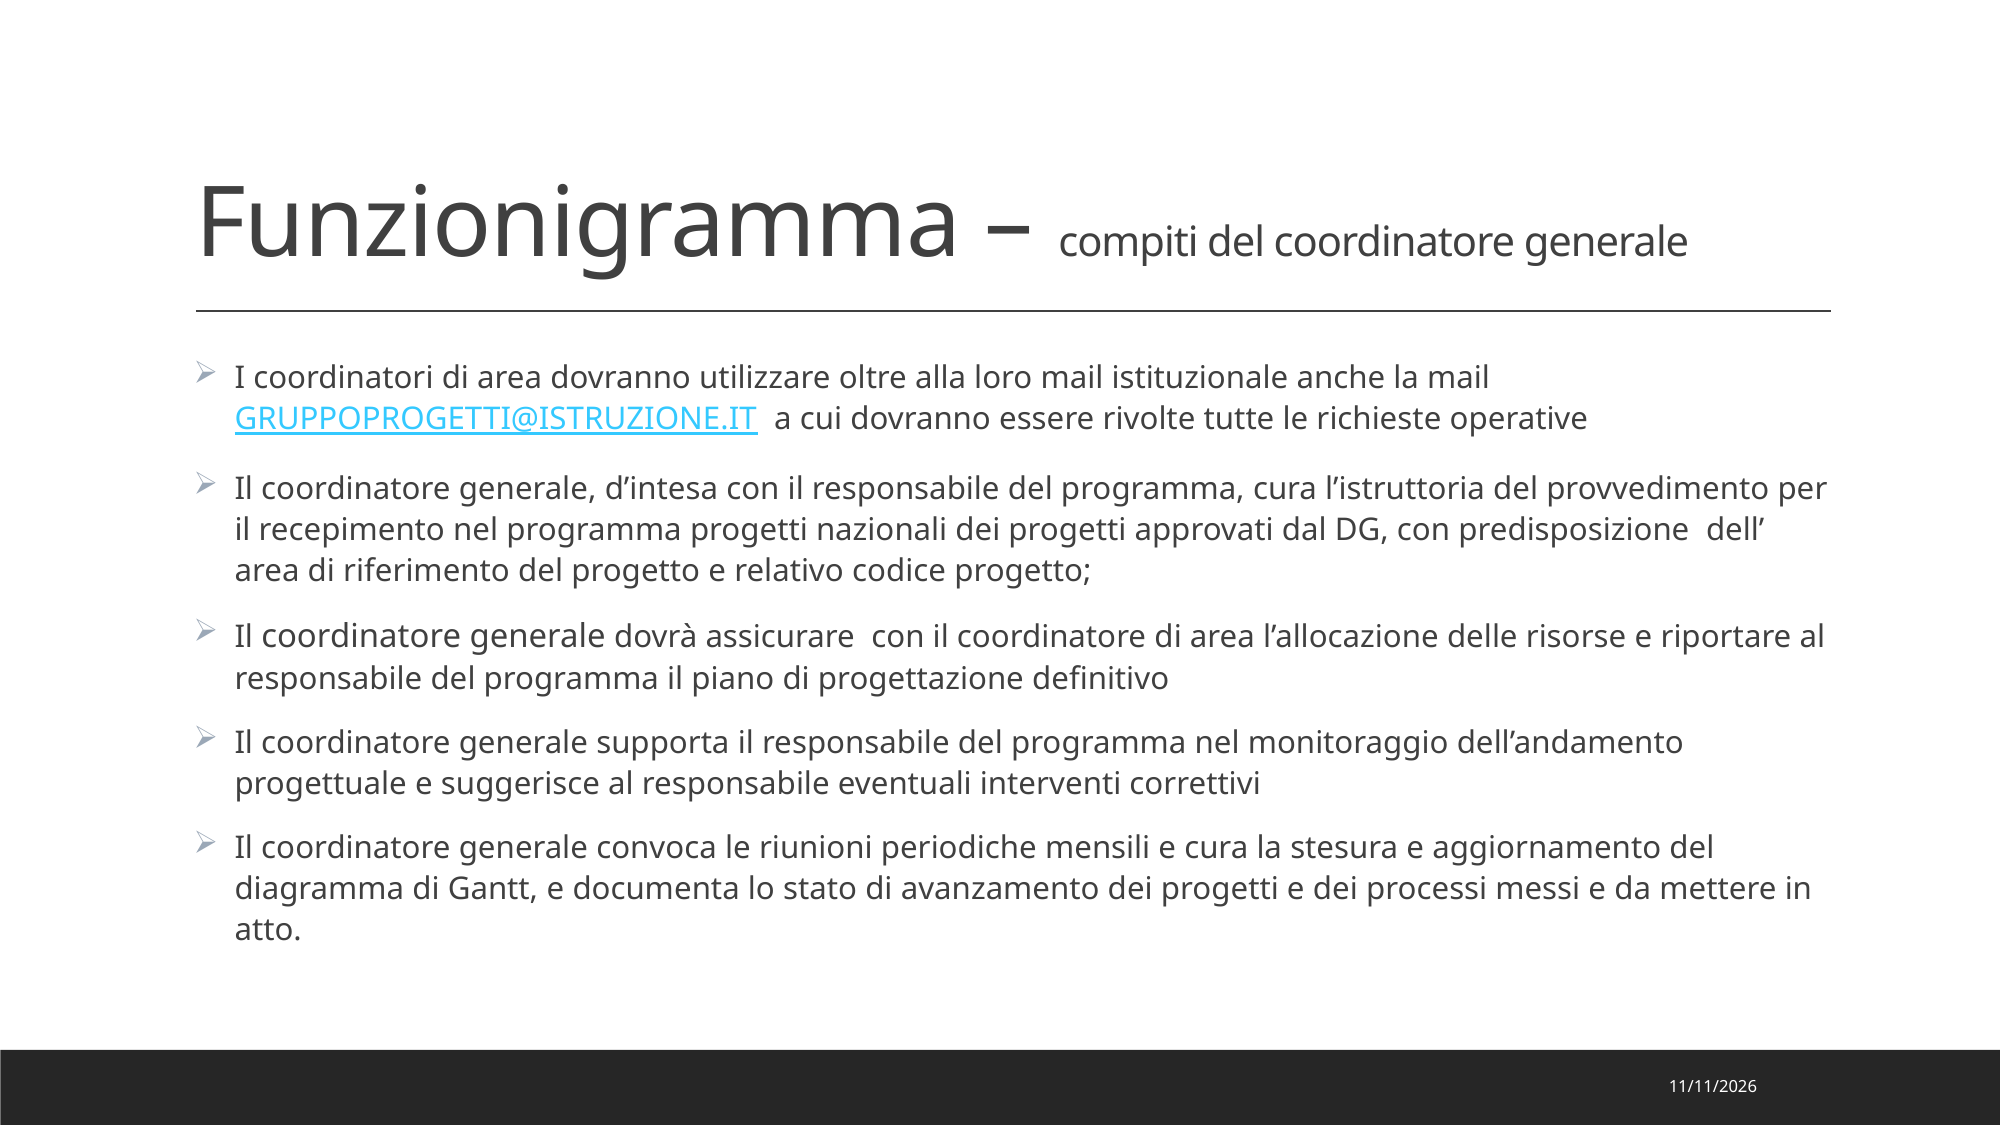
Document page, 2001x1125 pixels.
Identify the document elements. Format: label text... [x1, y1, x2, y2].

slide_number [1348, 1057, 1773, 1118]
title Funzionigramma – compiti del coordinatore generale [180, 47, 1830, 285]
list I coordinatori di area dovranno utilizzare oltre alla loro mail istituzionale anche la mail GRUPPOPROGETTI@ISTRUZIONE.IT a cui dovranno essere rivolte tutte le richieste operative Il coordinatore generale, d’intesa con il responsabile del programma, cura l’istruttoria del provvedimento per il recepimento nel programma progetti nazionali dei progetti approvati dal DG, con predisposizione dell’ area di riferimento del progetto e relativo codice progetto; Il coordinatore generale dovrà assicurare con il coordinatore di area l’allocazione delle risorse e riportare al responsabile del programma il piano di progettazione definitivo Il coordinatore generale supporta il responsabile del programma nel monitoraggio dell’andamento progettuale e suggerisce al responsabile eventuali interventi correttivi Il coordinatore generale convoca le riunioni periodiche mensili e cura la stesura e aggiornamento del diagramma di Gantt, e documenta lo stato di avanzamento dei progetti e dei processi messi e da mettere in atto. [180, 345, 1830, 963]
